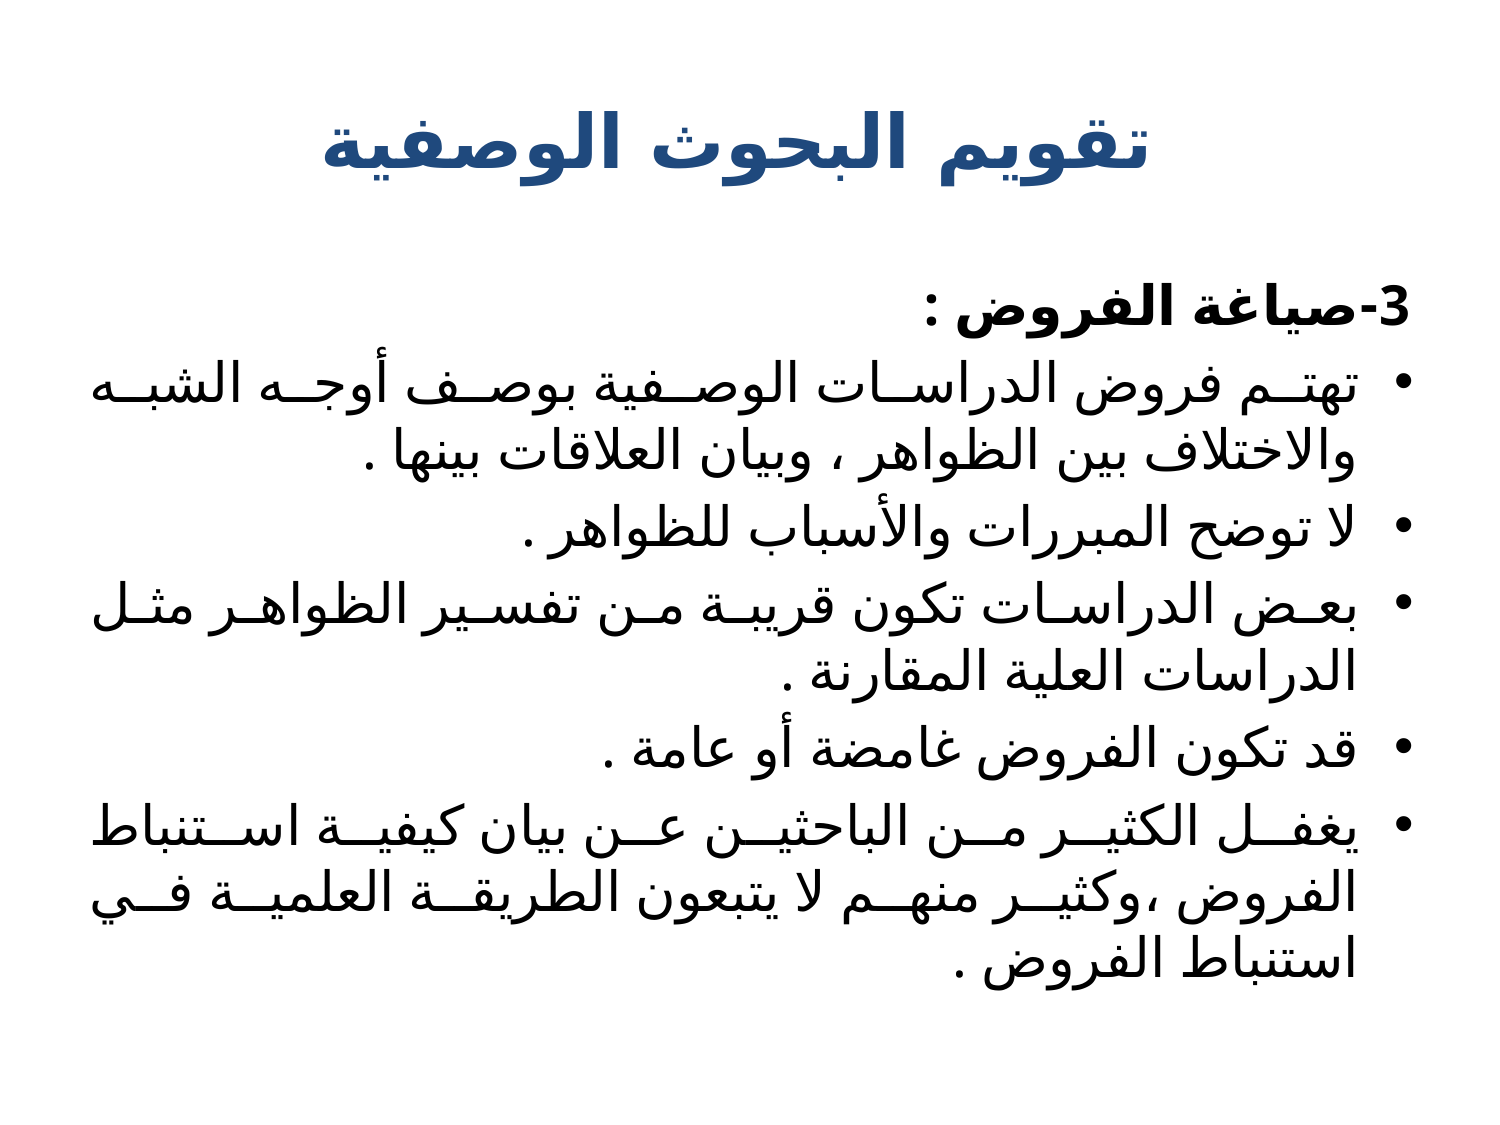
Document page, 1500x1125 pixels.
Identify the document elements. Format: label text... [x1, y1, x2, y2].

title تقويم البحوث الوصفية [75, 45, 1425, 233]
list 3-صياغة الفروض : تهتم فروض الدراسات الوصفية بوصف أوجه الشبه والاختلاف بين الظواهر ، وبيان العلاقات بينها . لا توضح المبررات والأسباب للظواهر . بعض الدراسات تكون قريبة من تفسير الظواهر مثل الدراسات العلية المقارنة . قد تكون الفروض غامضة أو عامة . يغفل الكثير من الباحثين عن بيان كيفية استنباط الفروض ،وكثير منهم لا يتبعون الطريقة العلمية في استنباط الفروض . [75, 262, 1425, 1005]
